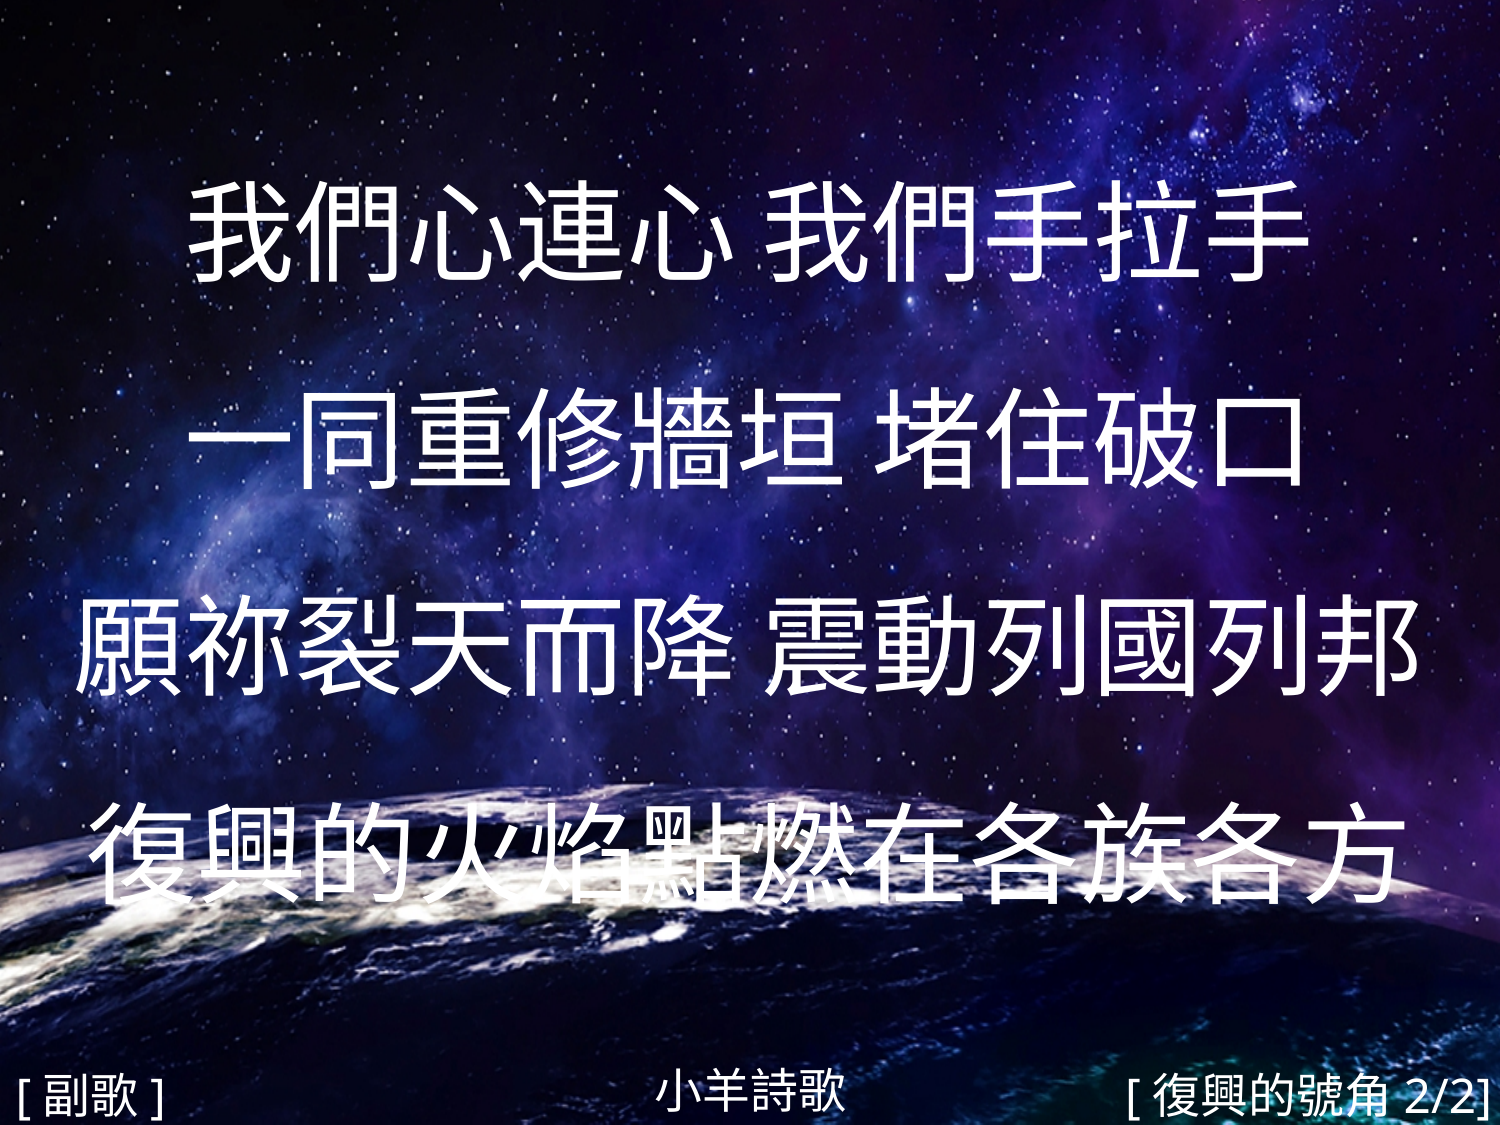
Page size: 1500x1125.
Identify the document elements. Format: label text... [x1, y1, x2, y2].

subtitle 小羊詩歌 [0, 1053, 1500, 1125]
picture [0, 700, 1500, 1053]
text_box 我們心連心 我們手拉手 一同重修牆垣 堵住破口 願祢裂天而降 震動列國列邦 復興的火焰點燃在各族各方 [0, 80, 1500, 700]
title [0, 700, 1494, 710]
text_box [復興的號角2/2] [868, 1058, 1500, 1125]
picture [0, 0, 1500, 80]
text_box [副歌] [0, 1058, 271, 1125]
